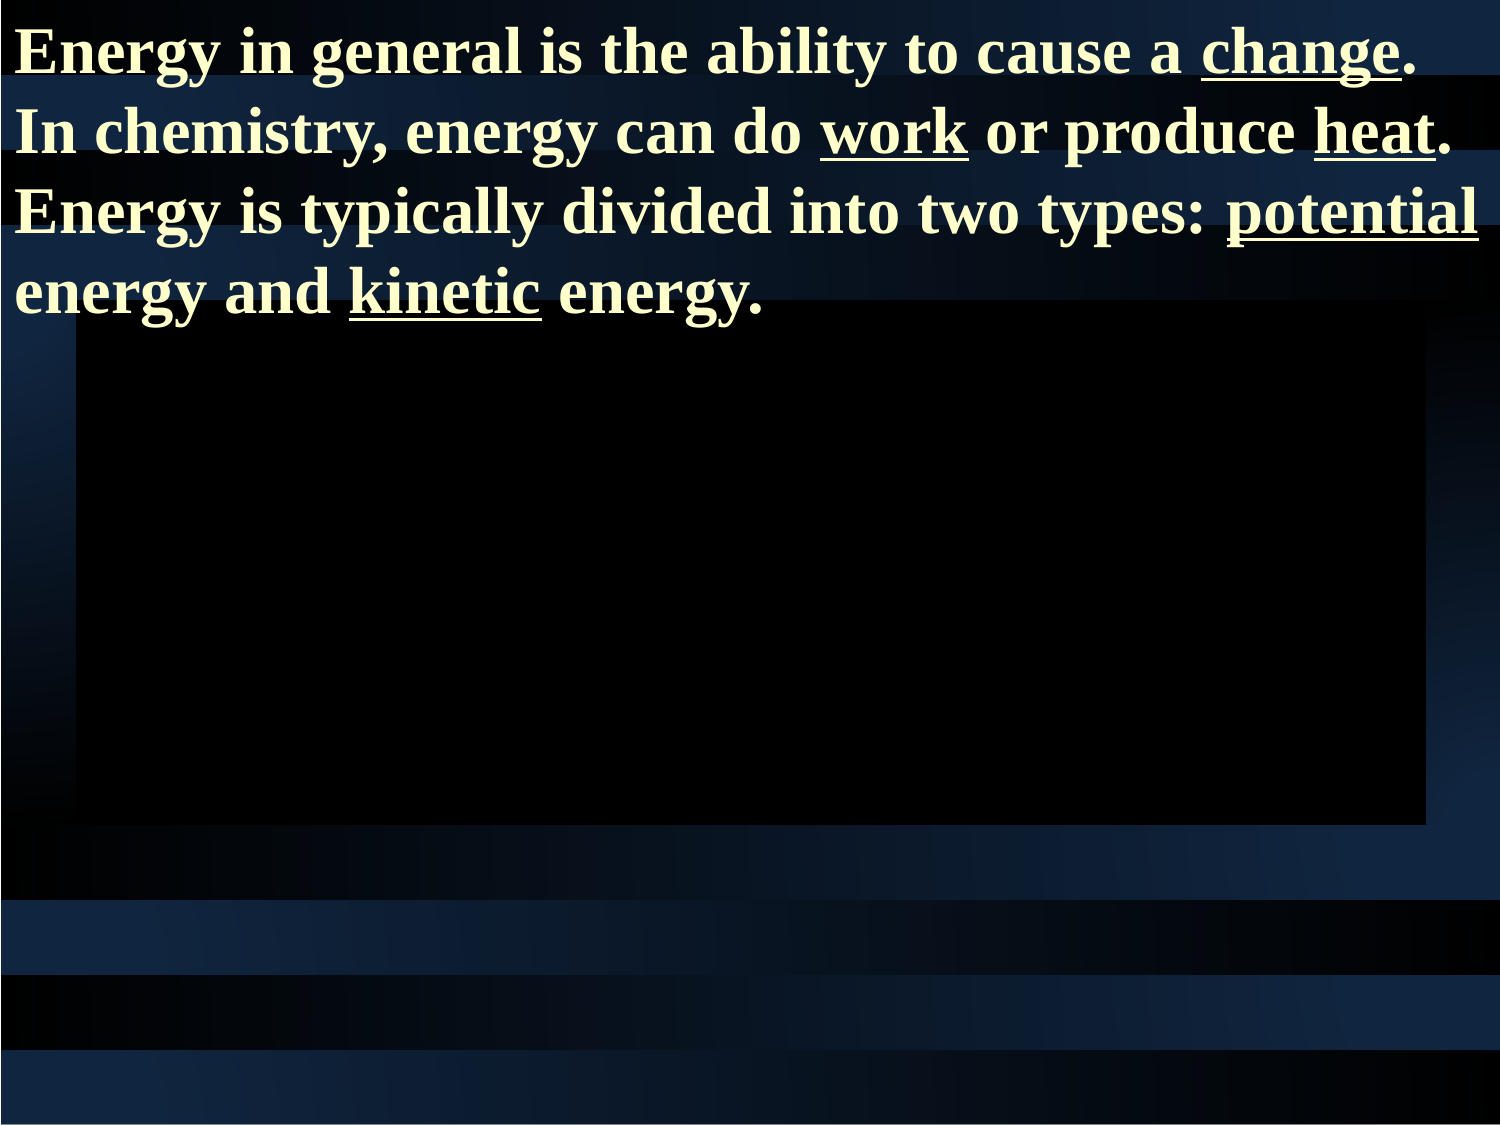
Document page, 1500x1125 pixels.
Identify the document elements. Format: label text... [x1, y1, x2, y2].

picture [0, 335, 1500, 1125]
text_box Energy in general is the ability to cause a change. In chemistry, energy can do work or produce heat. Energy is typically divided into two types: potential energy and kinetic energy. [0, 0, 1500, 335]
